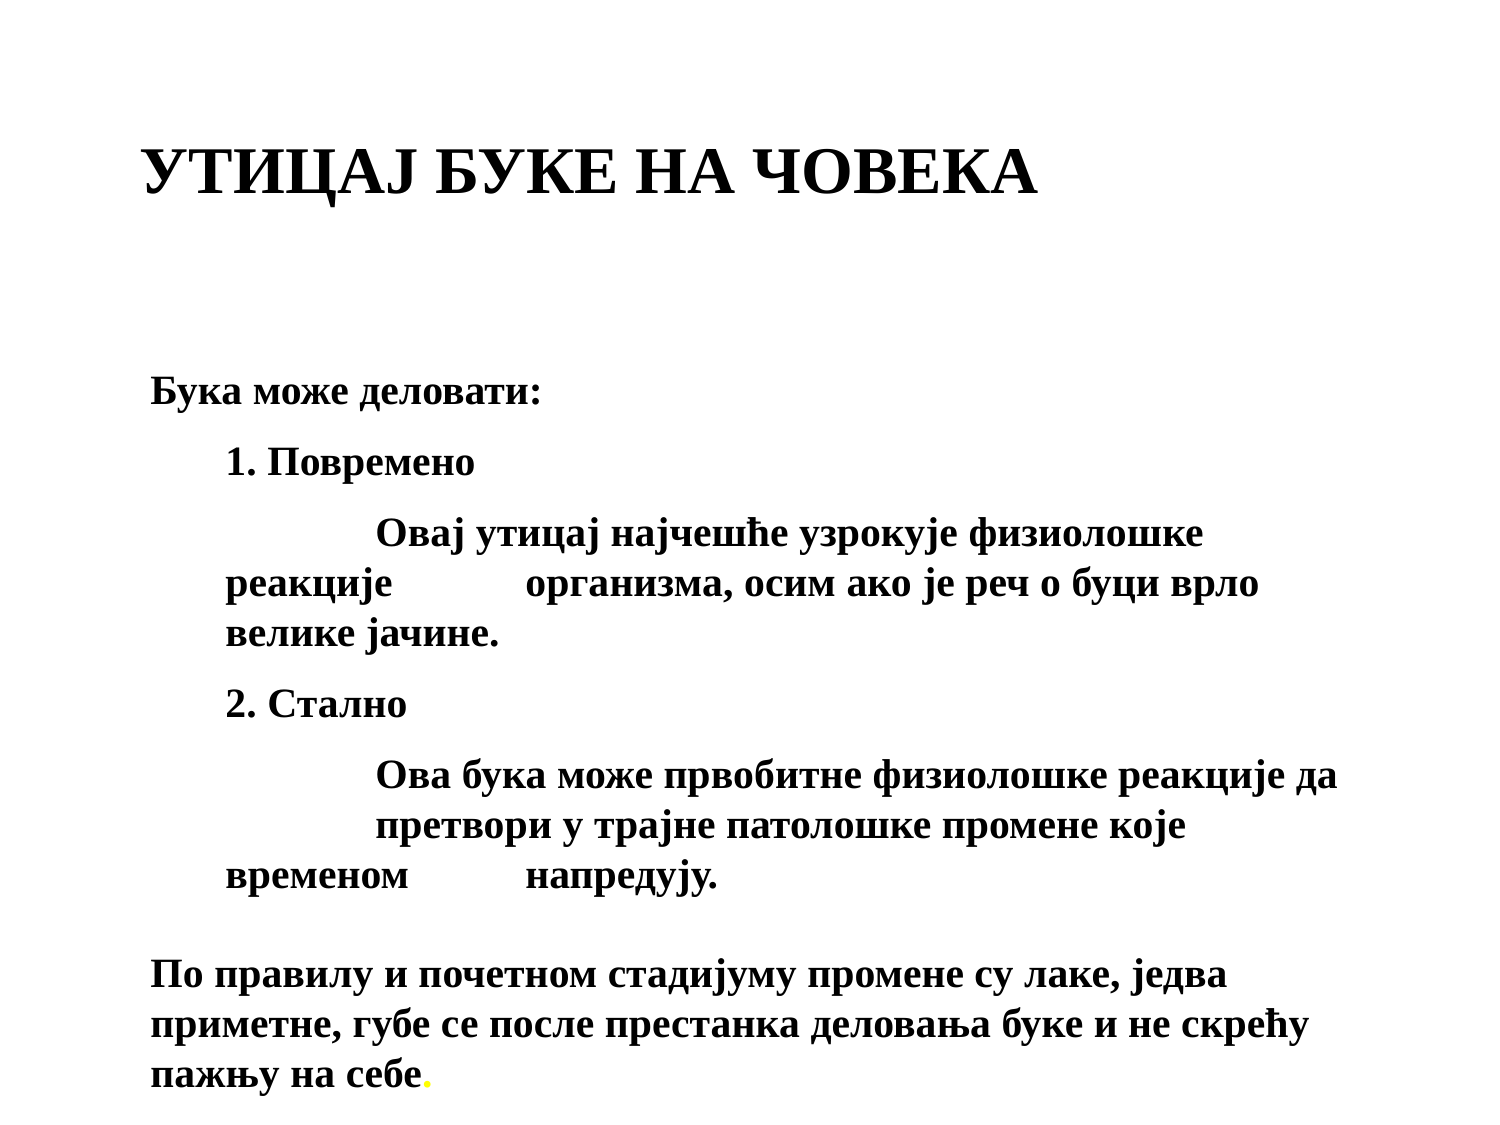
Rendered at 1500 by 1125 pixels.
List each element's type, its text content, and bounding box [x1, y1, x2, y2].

text_box Бука може деловати: 1. Повремено Овај утицај најчешће узрокује физиолошке реакције организма, осим ако је реч о буци врло велике јачине. 2. Стално Ова бука може првобитне физиолошке реакције да претвори у трајне патолошке промене које временом напредују. По правилу и почетном стадијуму промене су лаке, једва приметне, губе се после престанка деловања буке и не скрећу пажњу на себе. [135, 355, 1365, 1104]
text_box УТИЦАЈ БУКЕ НА ЧОВЕКА [125, 119, 1425, 214]
